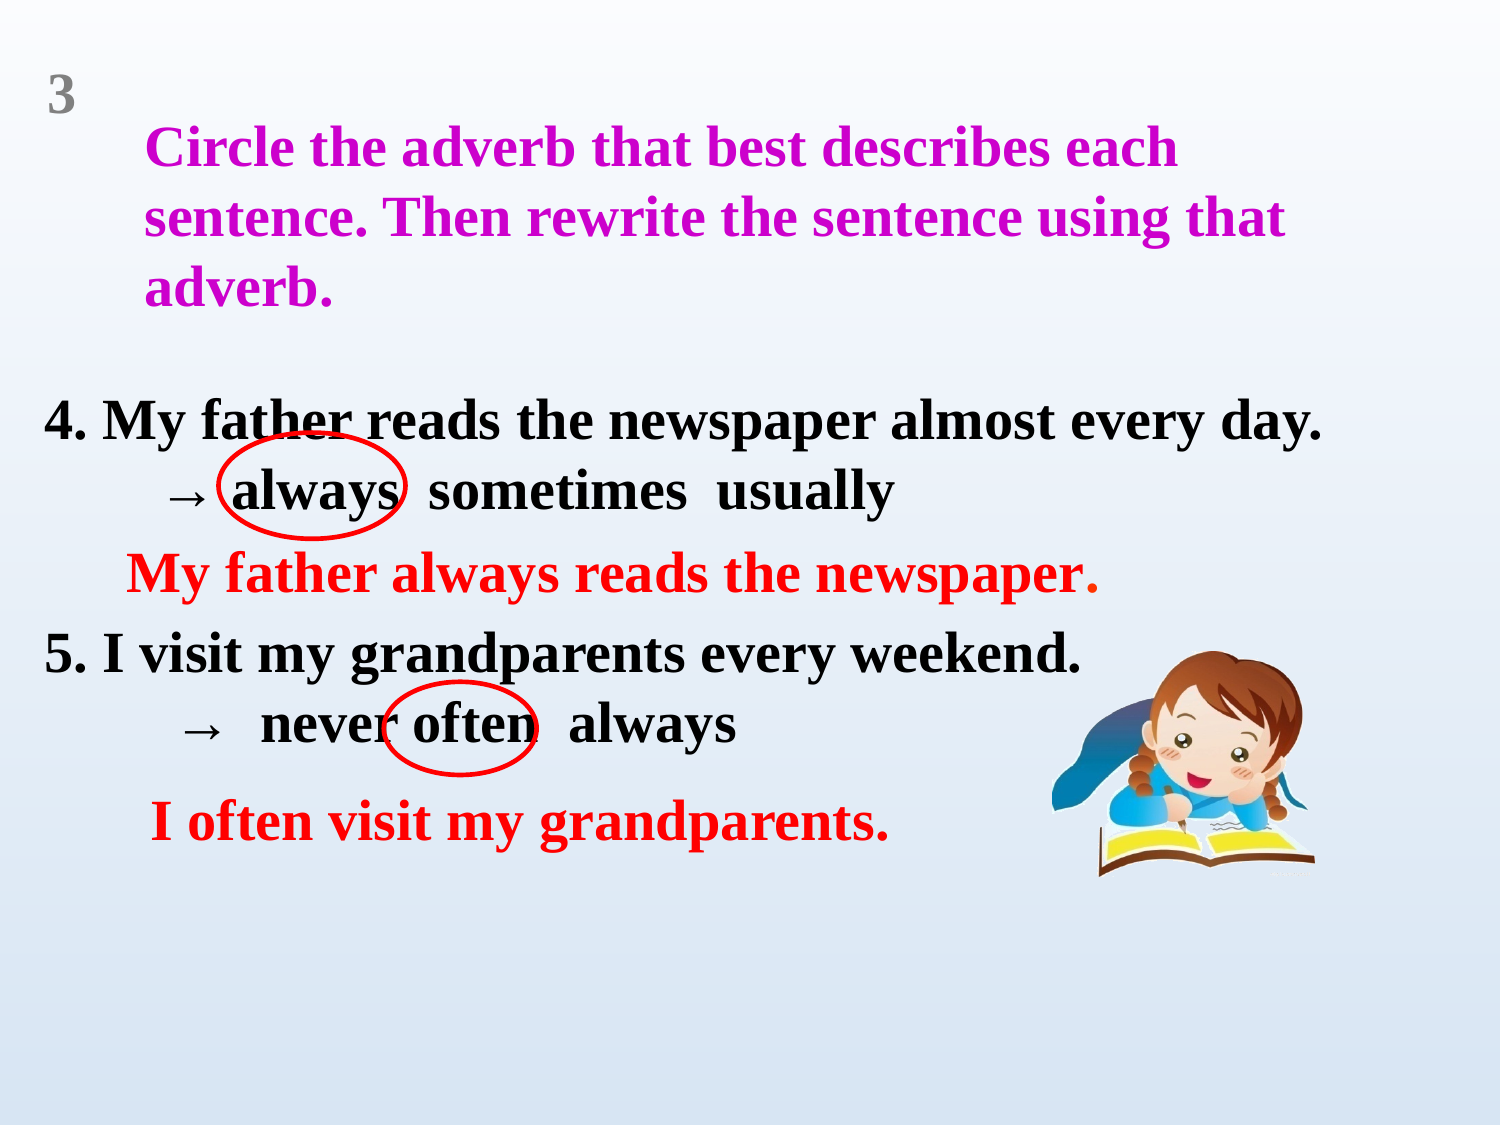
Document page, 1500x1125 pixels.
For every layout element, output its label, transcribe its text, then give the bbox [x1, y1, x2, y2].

text_box [383, 681, 537, 775]
text_box Circle the adverb that best describes each sentence. Then rewrite the sentence using that adverb. [129, 101, 1359, 326]
text_box I often visit my grandparents. [135, 774, 1046, 860]
text_box 4. My father reads the newspaper almost every day. → always sometimes usually 5. I visit my grandparents every weekend. → never often always [29, 373, 1459, 976]
text_box 3 [5, 42, 118, 138]
text_box [218, 432, 406, 539]
picture [1051, 651, 1315, 877]
text_box My father always reads the newspaper. [112, 527, 1376, 612]
